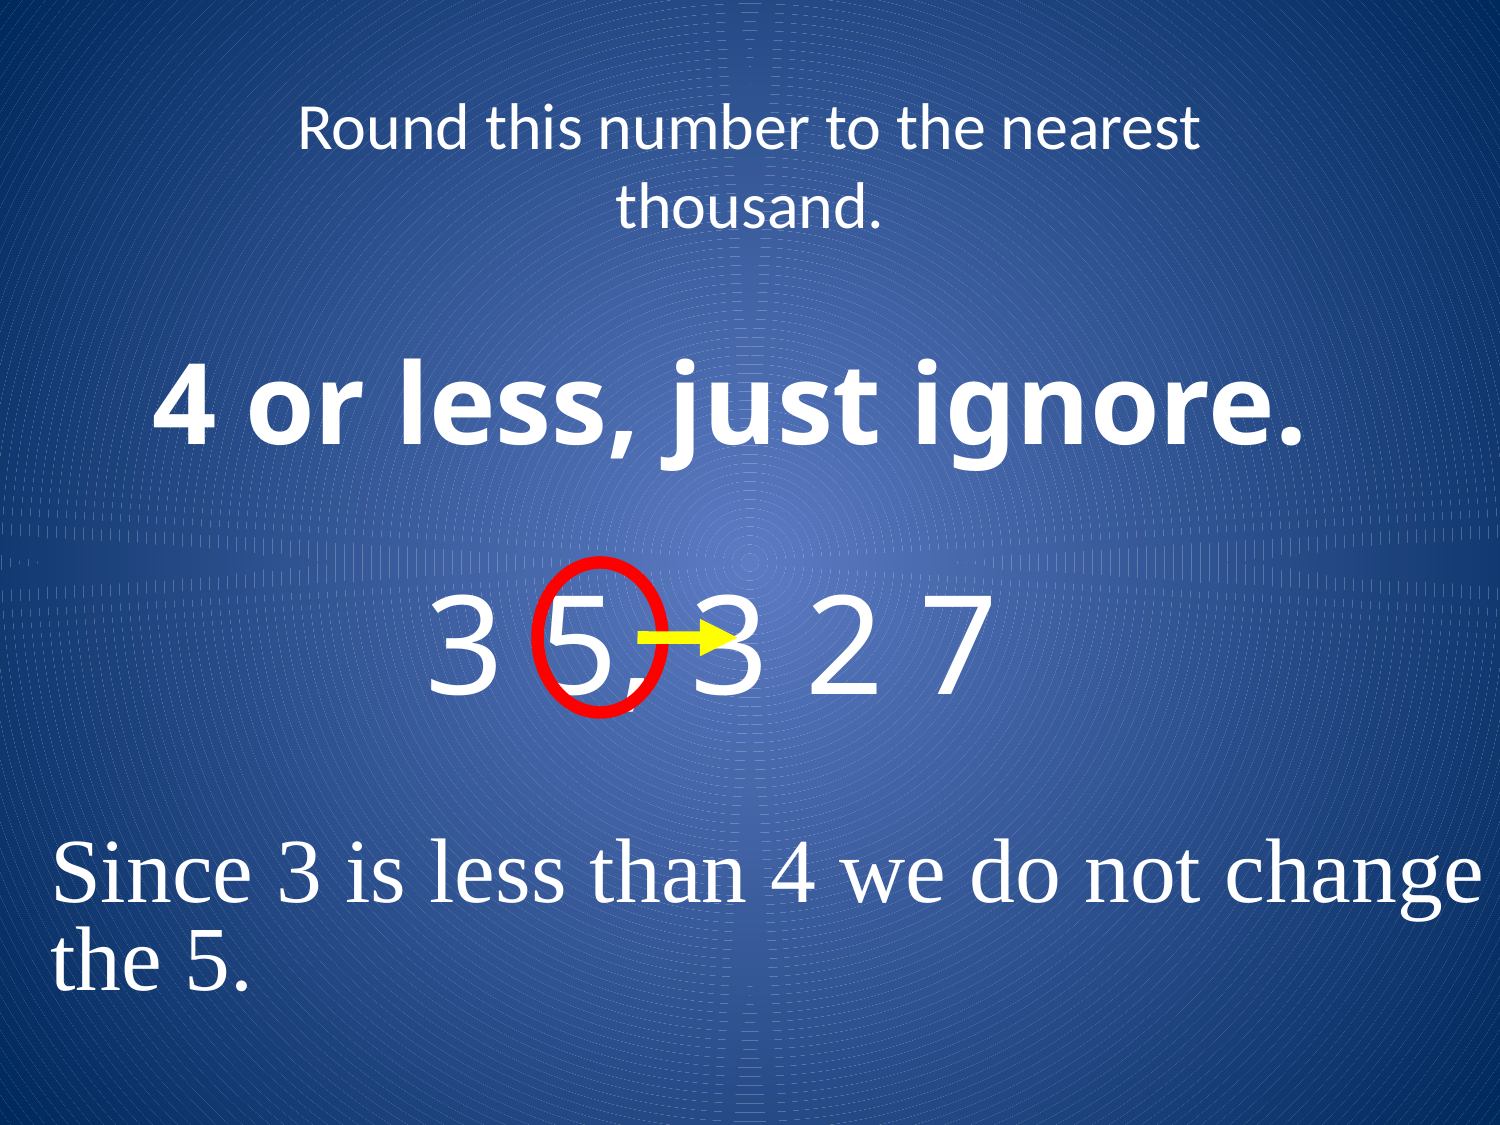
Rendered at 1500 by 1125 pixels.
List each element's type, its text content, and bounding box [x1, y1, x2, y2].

title Round this number to the nearest thousand. [0, 75, 1500, 250]
text_box [637, 631, 738, 644]
text_box [537, 562, 663, 713]
text_box 3 5, 3 2 7 [374, 549, 1113, 730]
text_box 4 or less, just ignore. [137, 324, 1413, 535]
text_box Since 3 is less than 4 we do not change the 5. [35, 824, 1500, 1016]
